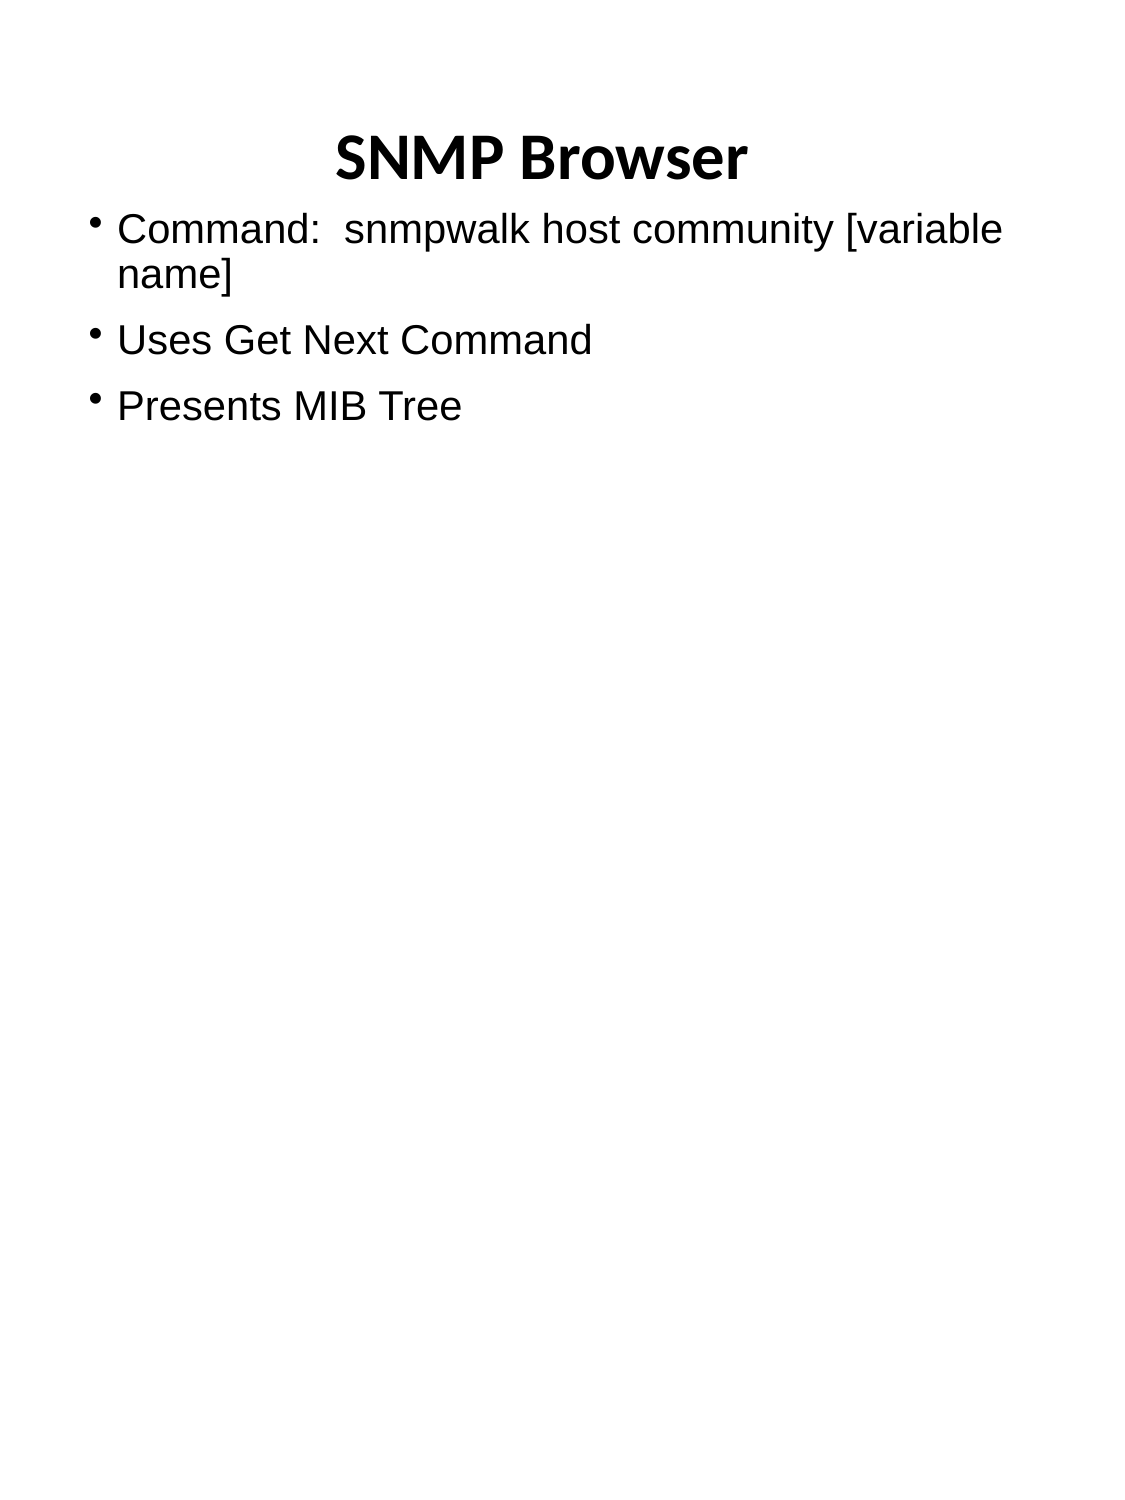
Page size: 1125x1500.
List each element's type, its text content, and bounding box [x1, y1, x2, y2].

text_box Command: snmpwalk host community [variable name] Uses Get Next Command Presents MIB Tree [73, 199, 1019, 437]
title SNMP Browser [87, 105, 1013, 199]
